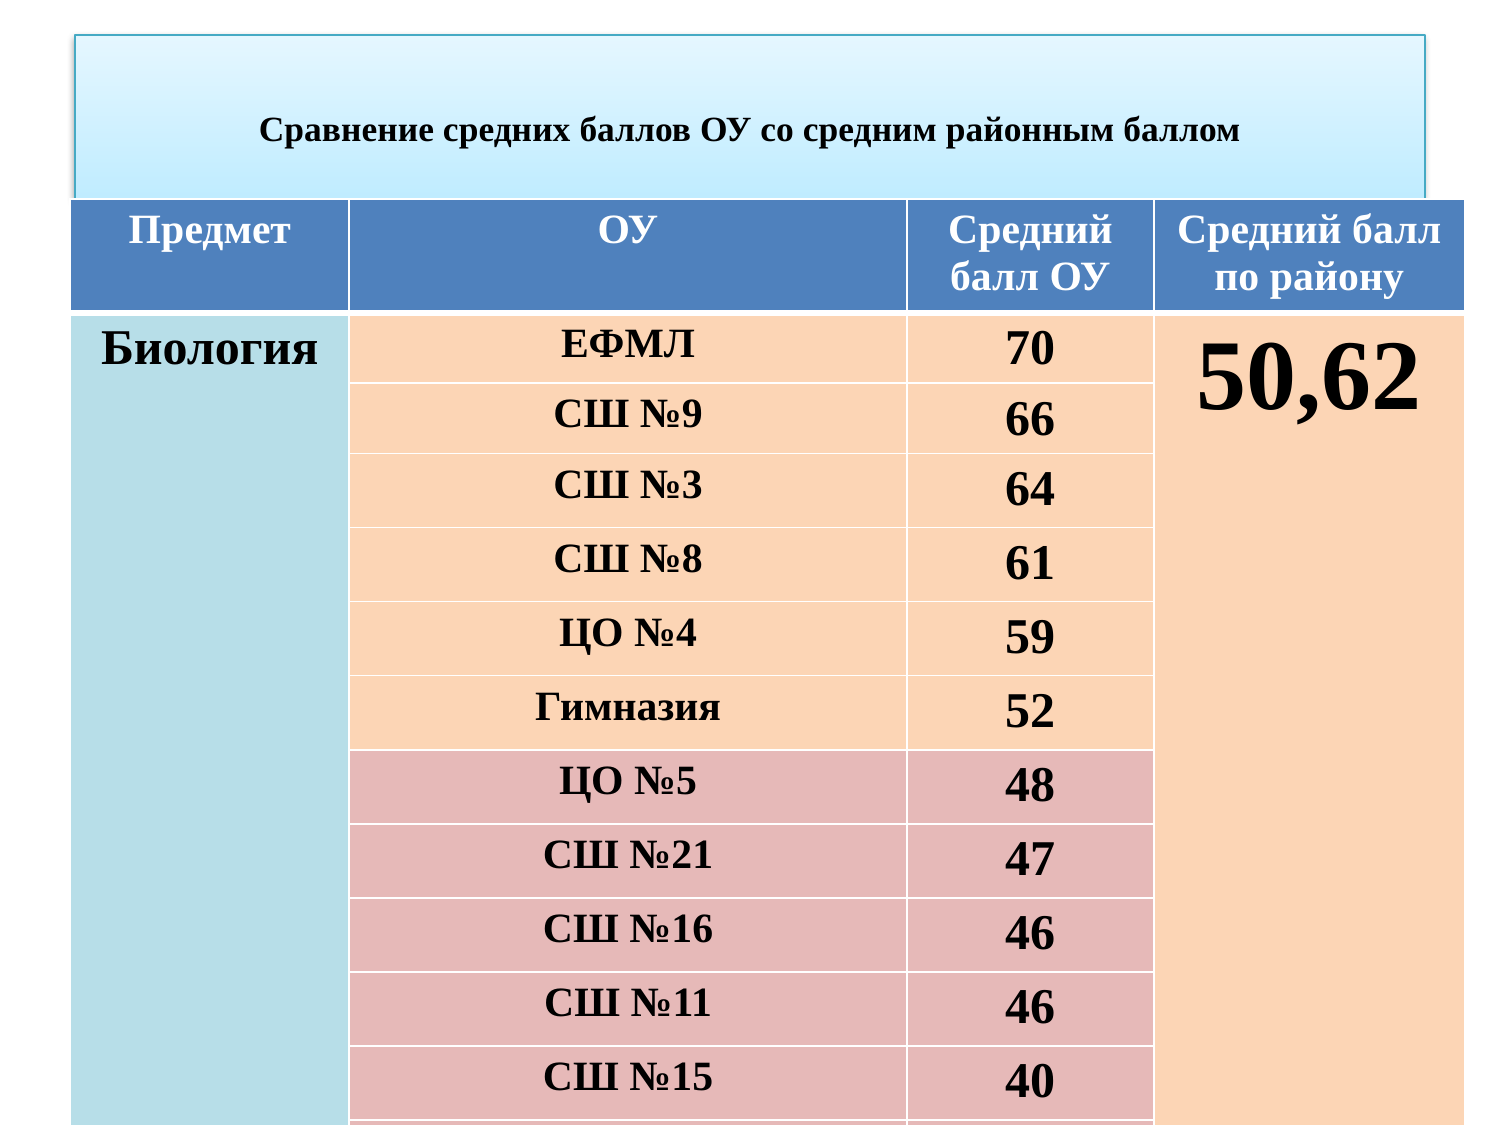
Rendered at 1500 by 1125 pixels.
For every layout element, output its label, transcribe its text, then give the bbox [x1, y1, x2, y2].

table_header Предмет [71, 200, 348, 310]
table_cell 66 [908, 384, 1153, 453]
table_cell СШ №10 [350, 1121, 906, 1125]
table_cell 70 [908, 316, 1153, 382]
table_cell 46 [908, 899, 1153, 971]
table_header Средний балл ОУ [908, 200, 1153, 310]
table_cell ЕФМЛ [350, 316, 906, 382]
table_header Средний балл по району [1155, 200, 1464, 310]
table_cell ЦО №4 [350, 602, 906, 675]
table_cell СШ №21 [350, 825, 906, 897]
table_cell 64 [908, 454, 1153, 527]
table_cell 46 [908, 973, 1153, 1045]
table_cell СШ №11 [350, 973, 906, 1045]
table_cell ЦО №5 [350, 751, 906, 823]
table_cell СШ №8 [350, 528, 906, 601]
table_cell СШ №3 [350, 454, 906, 527]
table_cell 47 [908, 825, 1153, 897]
table_cell 40 [908, 1047, 1153, 1119]
table_cell 50,62 [1155, 316, 1464, 1125]
title Сравнение средних баллов ОУ со средним районным баллом [74, 34, 1426, 198]
table_cell 33 [908, 1121, 1153, 1125]
table_cell 61 [908, 528, 1153, 601]
table_cell 52 [908, 676, 1153, 749]
table_cell 48 [908, 751, 1153, 823]
table_header ОУ [350, 200, 906, 310]
table_cell СШ №9 [350, 384, 906, 453]
table_cell 59 [908, 602, 1153, 675]
table_cell Гимназия [350, 676, 906, 749]
table_cell СШ №15 [350, 1047, 906, 1119]
table_cell СШ №16 [350, 899, 906, 971]
table_cell Биология [71, 316, 348, 1125]
